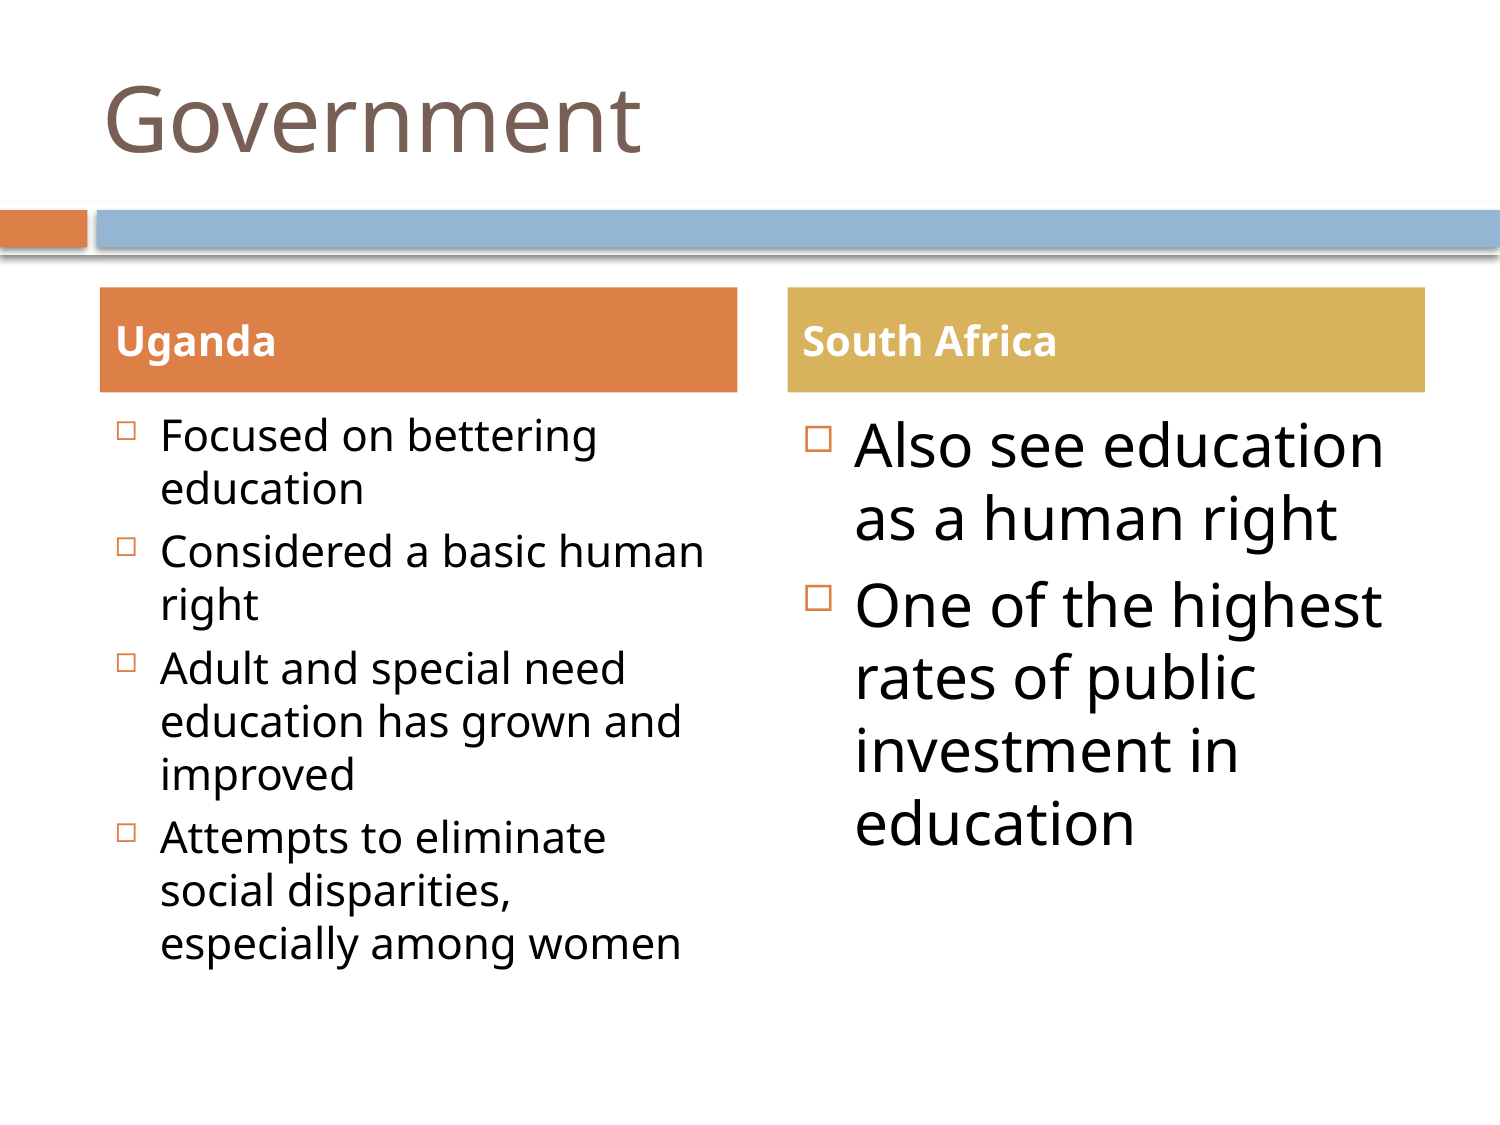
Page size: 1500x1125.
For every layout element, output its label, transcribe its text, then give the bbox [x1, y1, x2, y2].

title Government [87, 44, 1425, 188]
list South Africa [787, 287, 1425, 393]
list Focused on bettering education Considered a basic human right Adult and special need education has grown and improved Attempts to eliminate social disparities, especially among women [99, 399, 738, 988]
list Uganda [99, 287, 738, 393]
list Also see education as a human right One of the highest rates of public investment in education [787, 399, 1425, 988]
